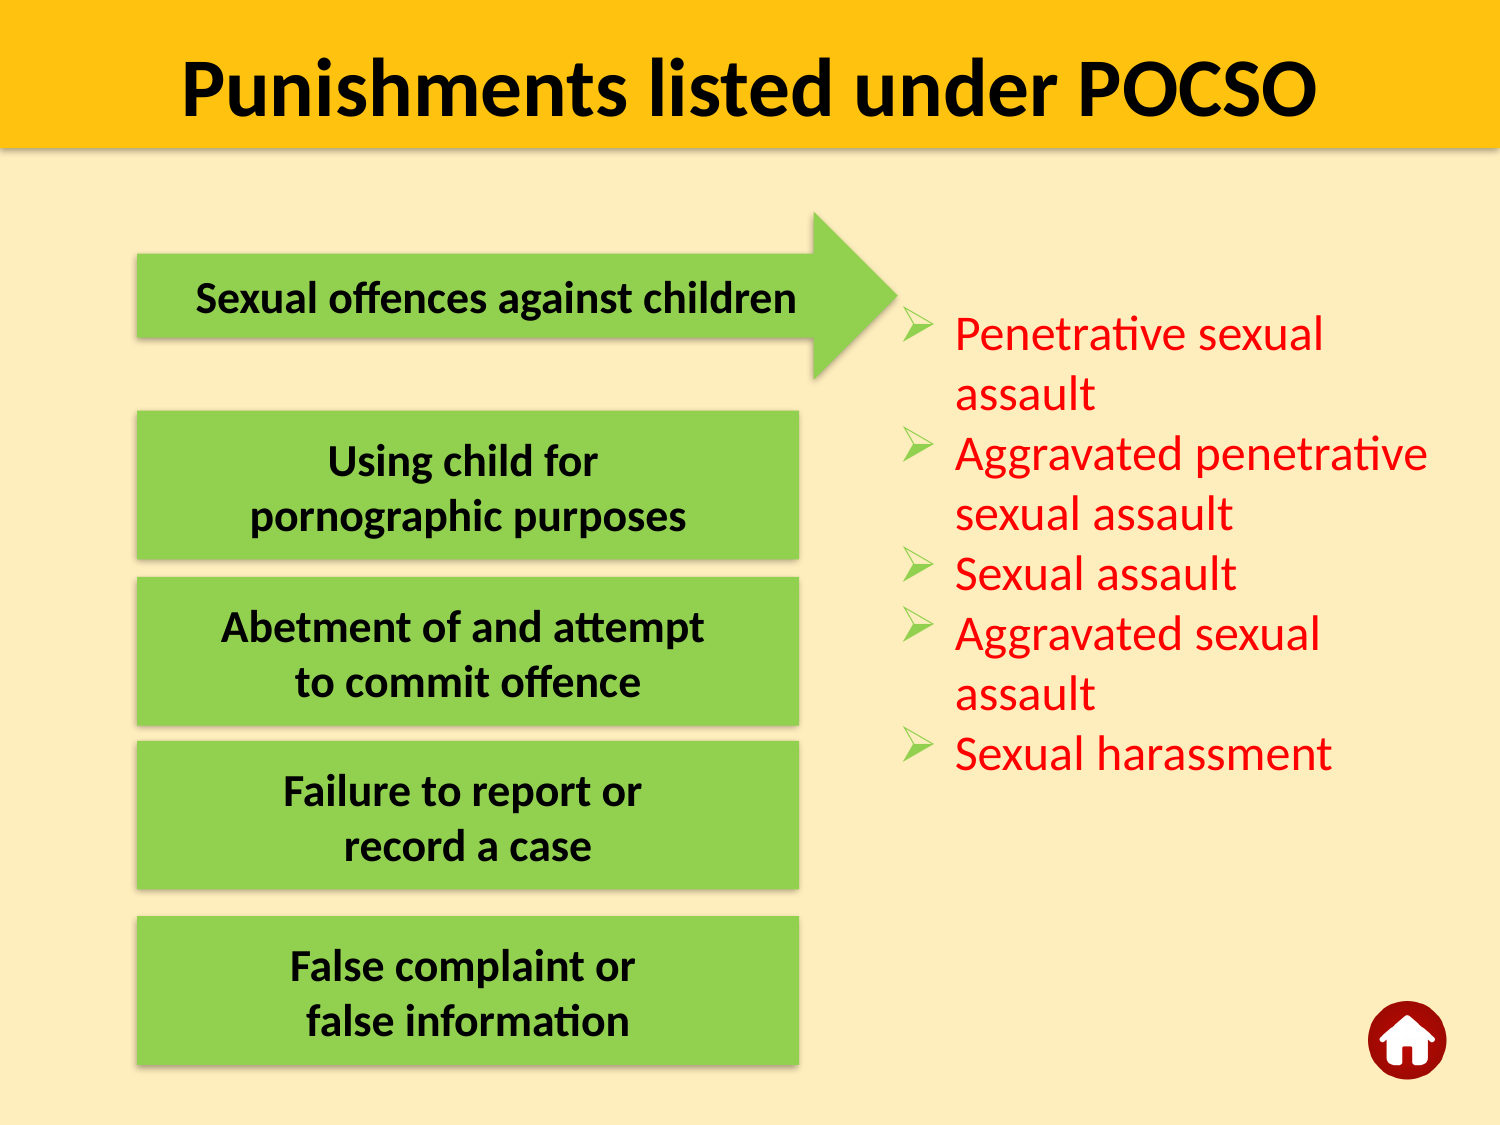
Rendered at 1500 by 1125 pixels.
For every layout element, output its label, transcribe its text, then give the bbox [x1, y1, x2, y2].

picture [1359, 992, 1455, 1088]
title Punishments listed under POCSO [0, 25, 1500, 112]
text_box Penetrative sexual assault Aggravated penetrative sexual assault Sexual assault Aggravated sexual assault Sexual harassment [808, 292, 1469, 848]
text_box Abetment of and attempt to commit offence [136, 576, 800, 726]
text_box False complaint or false information [136, 915, 800, 1066]
text_box Using child for pornographic purposes [136, 410, 800, 560]
text_box Failure to report or record a case [136, 740, 800, 890]
text_box Sexual offences against children [136, 210, 896, 339]
